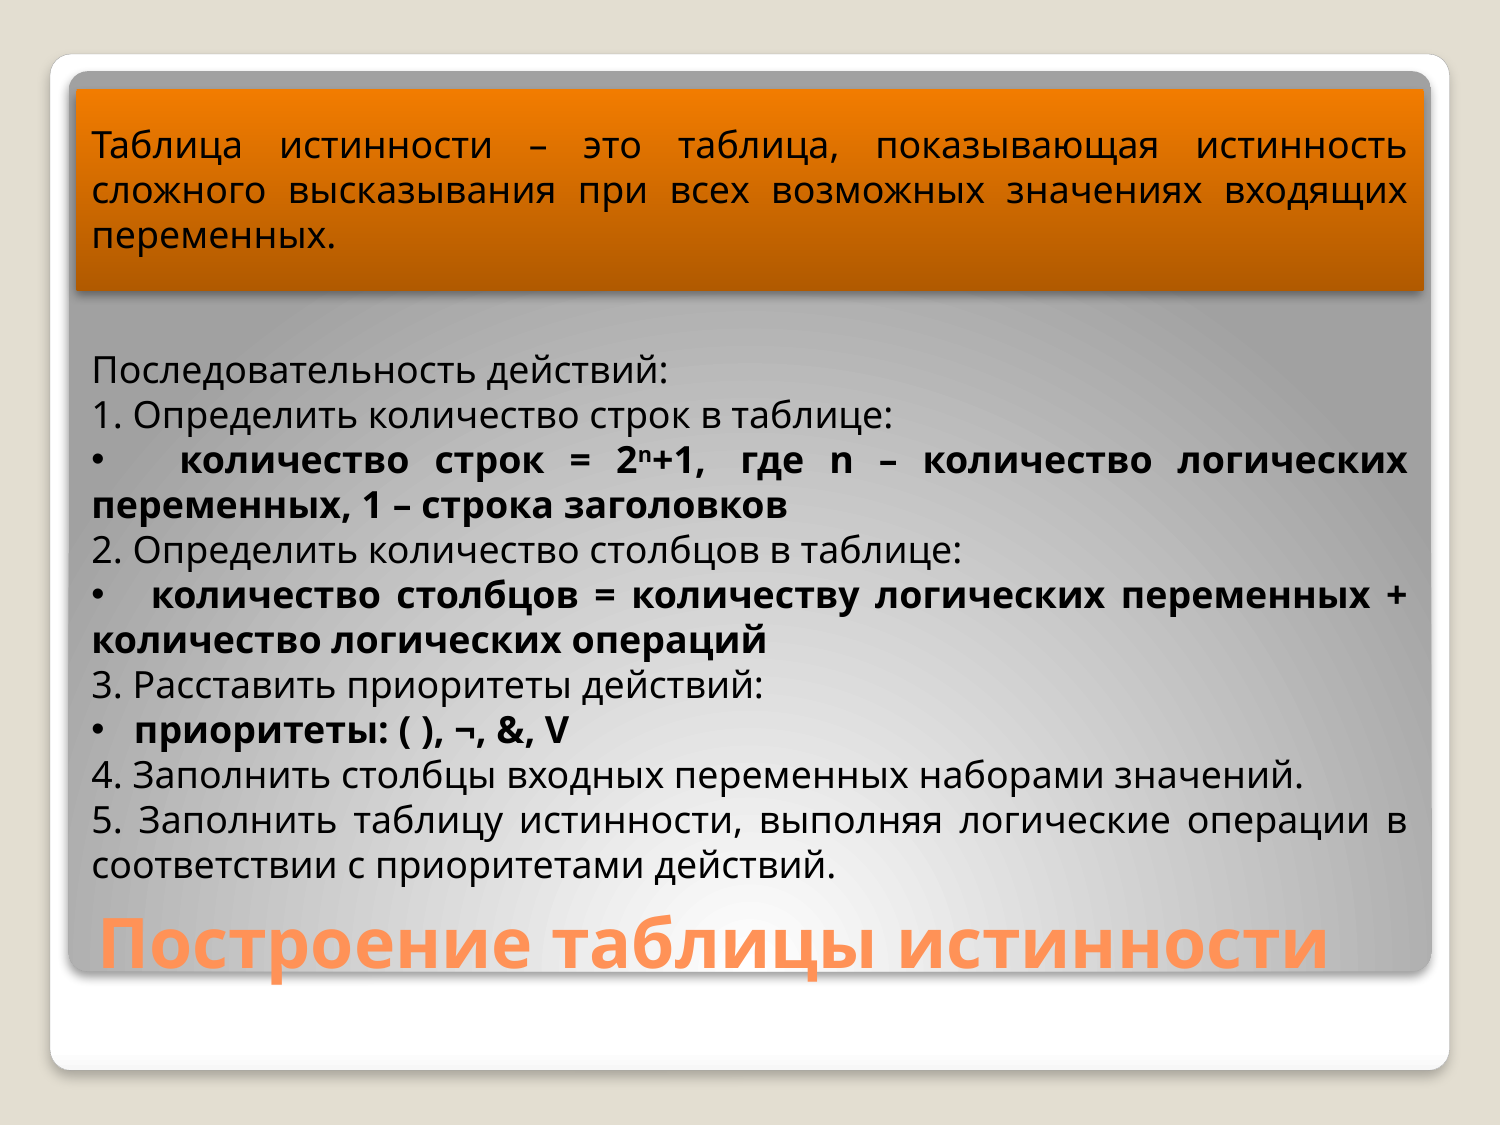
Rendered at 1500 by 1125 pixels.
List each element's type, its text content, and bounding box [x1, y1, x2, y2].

text_box Таблица истинности – это таблица, показывающая истинность сложного высказывания при всех возможных значениях входящих переменных. Последовательность действий: 1. Определить количество строк в таблице: количество строк = 2n+1, где n – количество логических переменных, 1 – строка заголовков 2. Определить количество столбцов в таблице: количество столбцов = количеству логических переменных + количество логических операций 3. Расставить приоритеты действий: приоритеты: ( ), ¬, &, V 4. Заполнить столбцы входных переменных наборами значений. 5. Заполнить таблицу истинности, выполняя логические операции в соответствии с приоритетами действий. [76, 113, 1424, 939]
title Построение таблицы истинности [82, 817, 1425, 991]
text_box [76, 89, 1424, 113]
